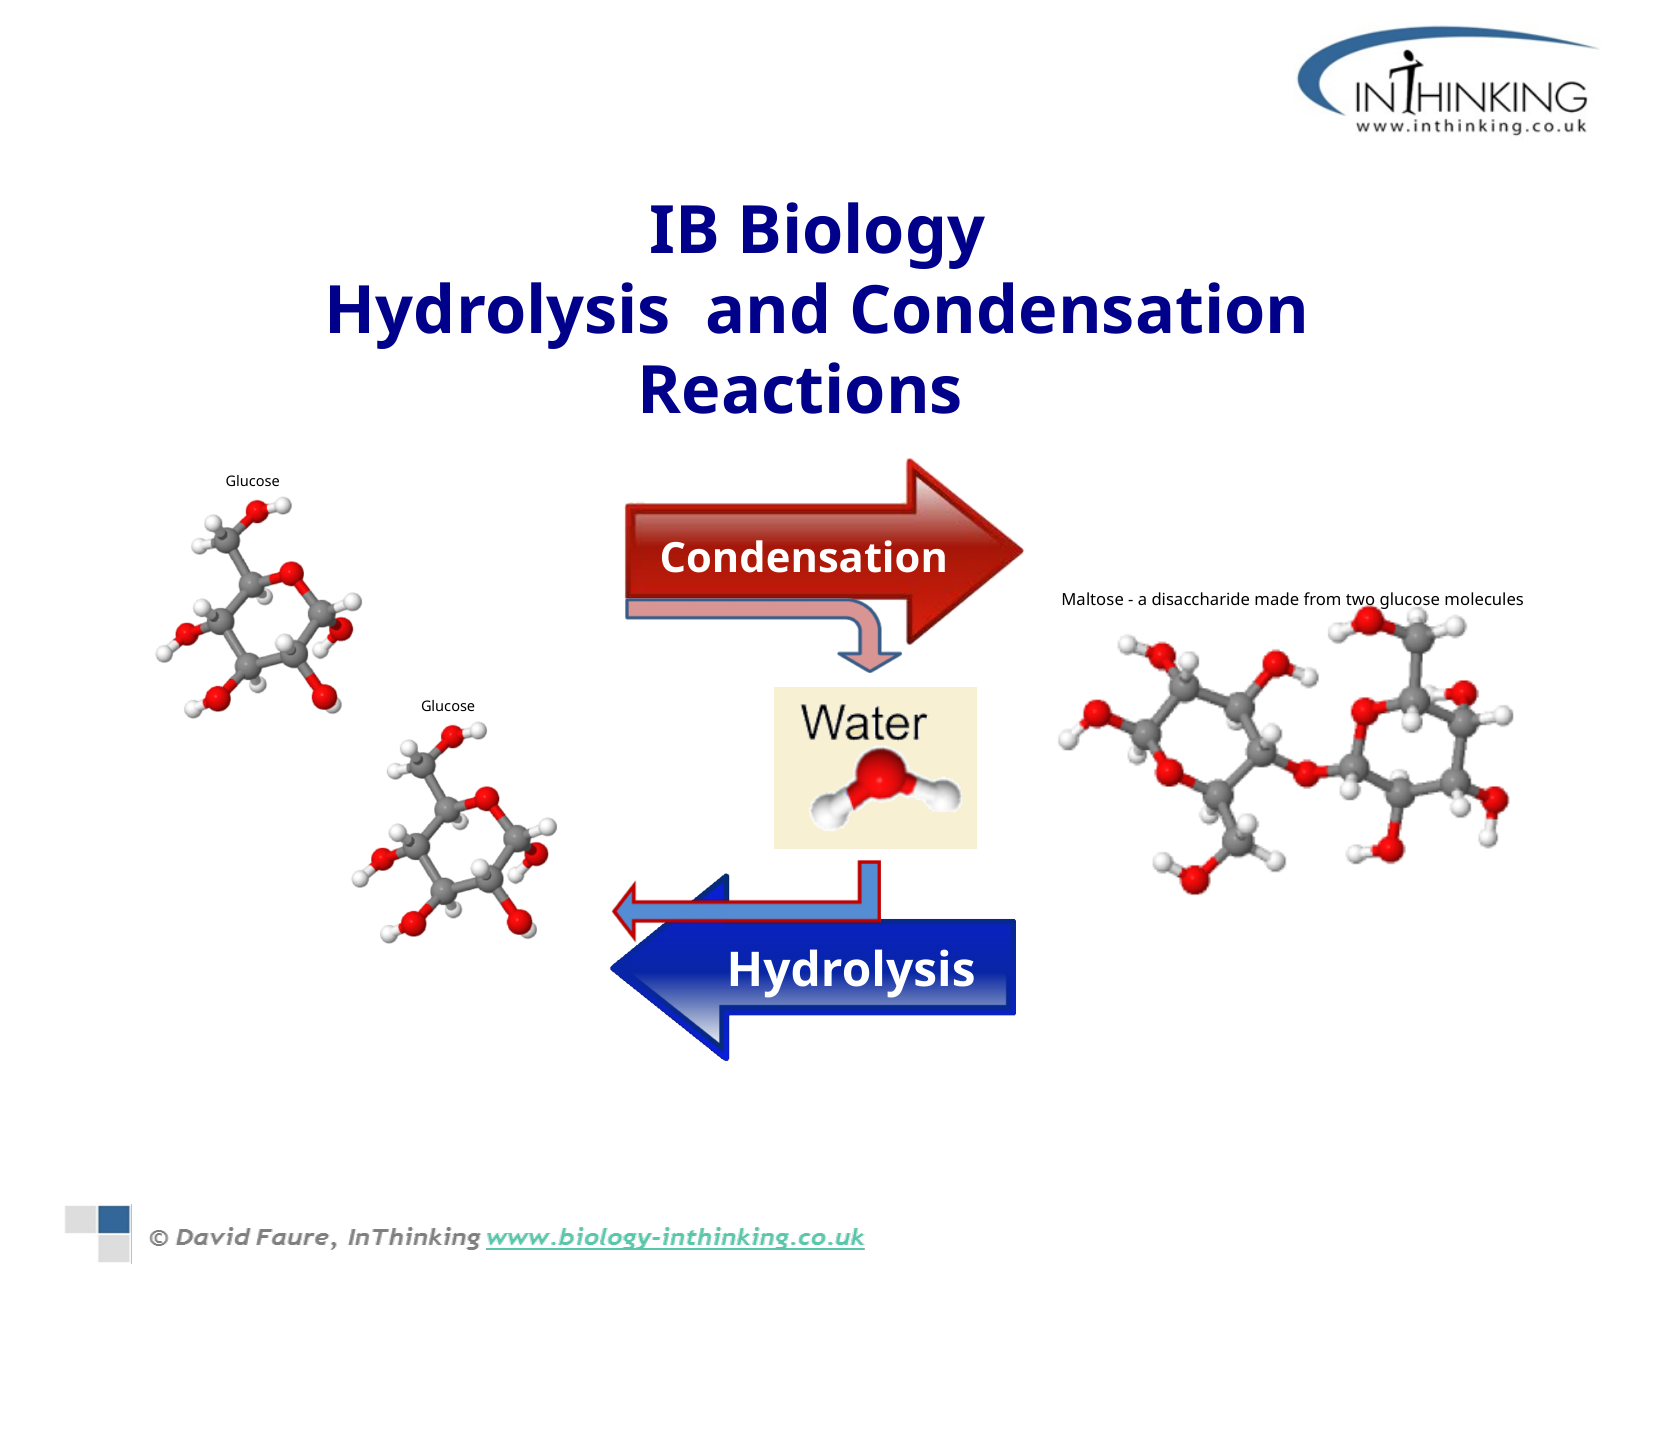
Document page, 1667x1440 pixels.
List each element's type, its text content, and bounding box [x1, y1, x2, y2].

picture [63, 1204, 1189, 1266]
picture [1293, 22, 1606, 140]
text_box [610, 450, 1056, 1061]
text_box IB Biology Hydrolysis and Condensation Reactions [197, 179, 1438, 434]
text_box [141, 464, 377, 727]
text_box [337, 689, 573, 952]
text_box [1031, 581, 1642, 906]
